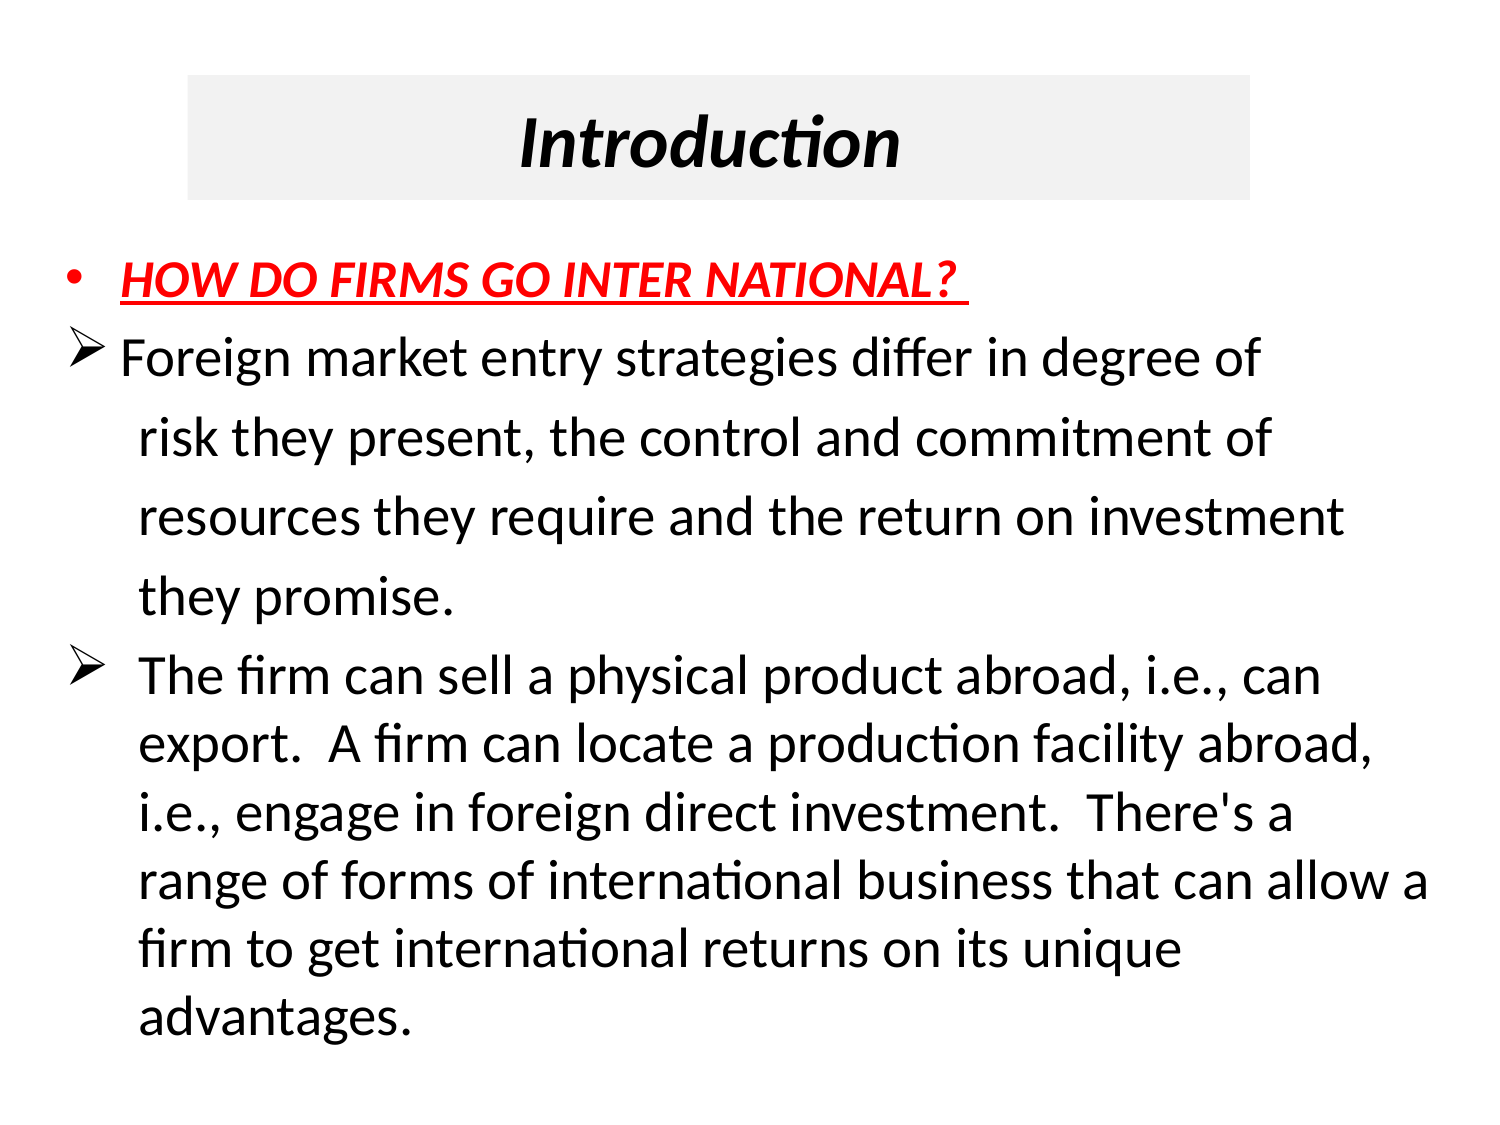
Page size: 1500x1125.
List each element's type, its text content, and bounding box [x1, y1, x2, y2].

list HOW DO FIRMS GO INTER NATIONAL? Foreign market entry strategies differ in degree of risk they present, the control and commitment of resources they require and the return on investment they promise. The firm can sell a physical product abroad, i.e., can export. A firm can locate a production facility abroad, i.e., engage in foreign direct investment. There's a range of forms of international business that can allow a firm to get international returns on its unique advantages. [50, 237, 1450, 1063]
title Introduction [187, 75, 1250, 200]
